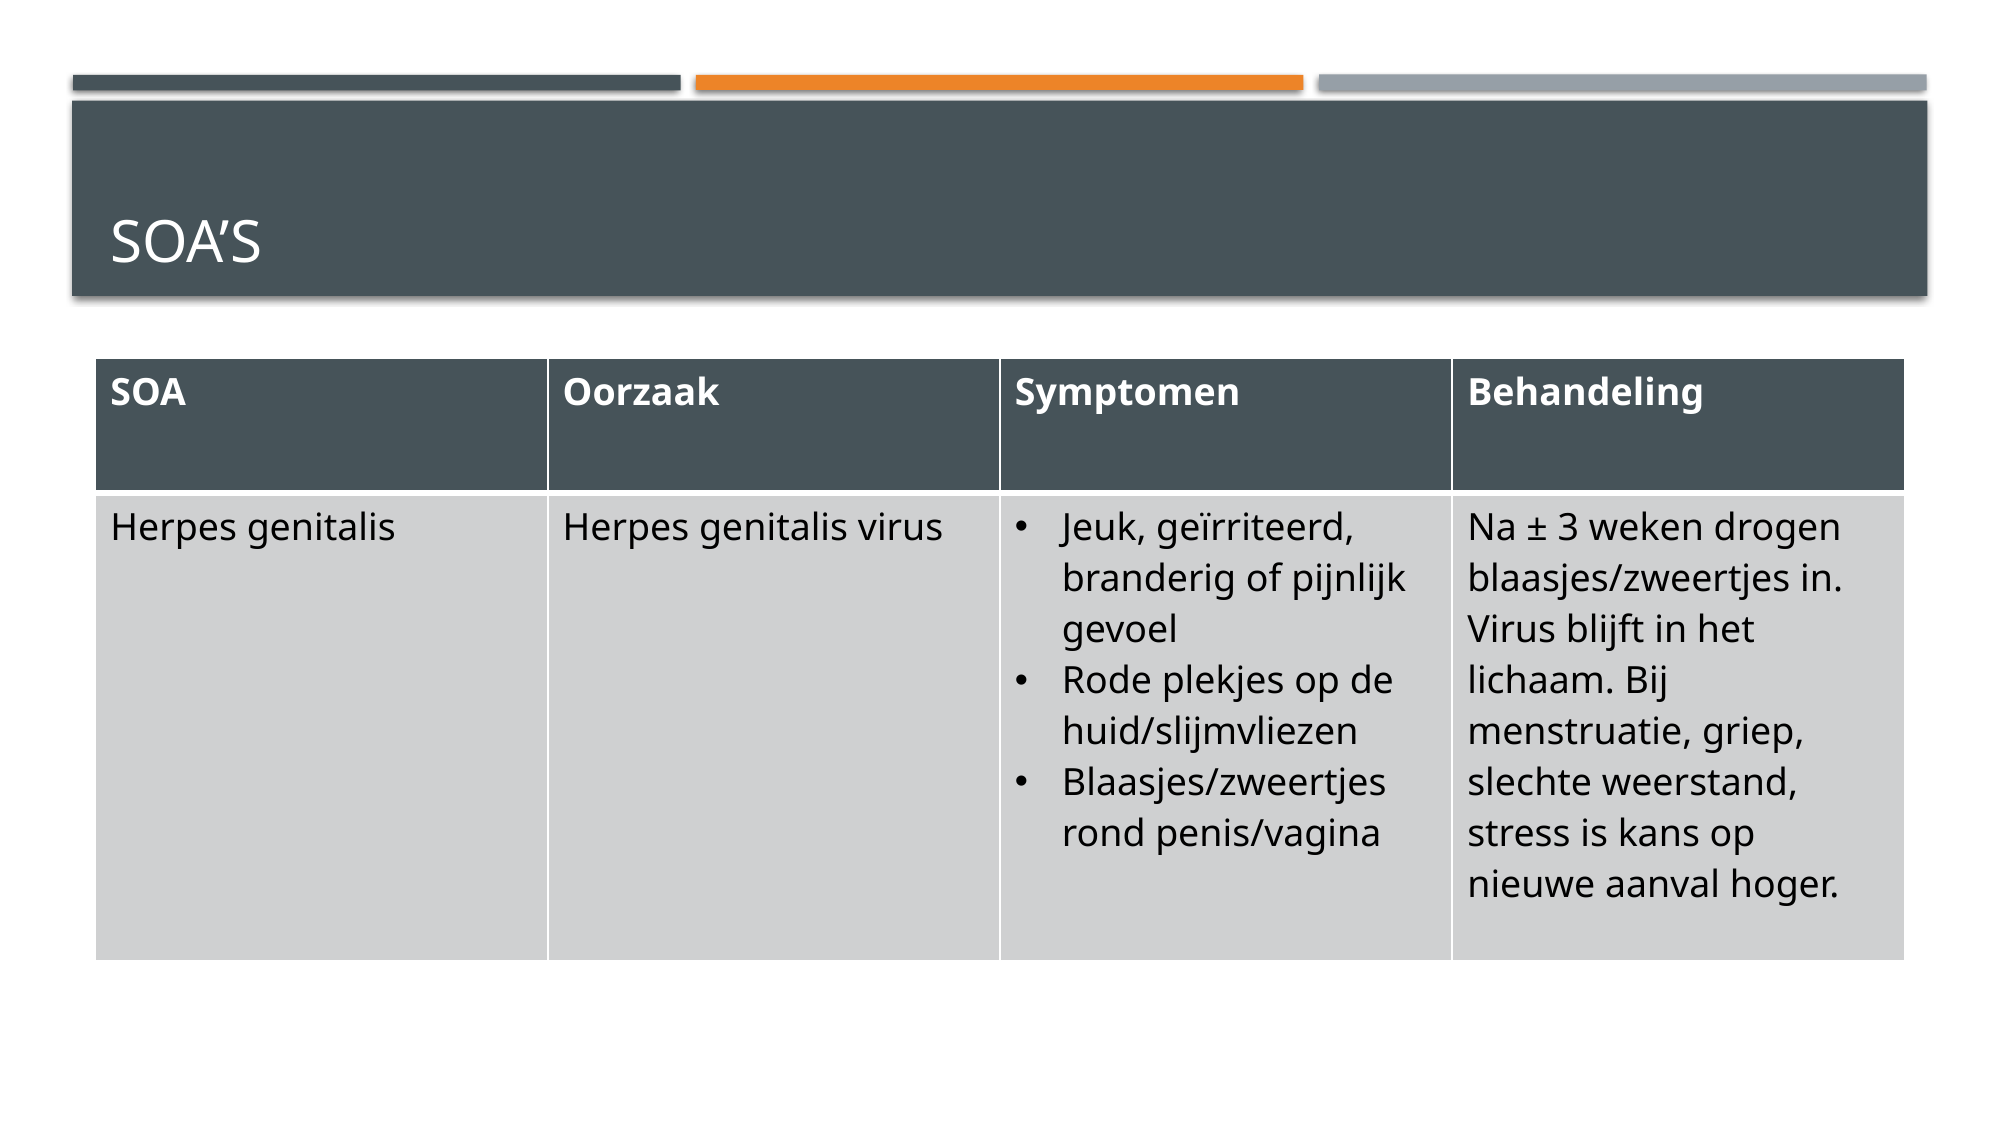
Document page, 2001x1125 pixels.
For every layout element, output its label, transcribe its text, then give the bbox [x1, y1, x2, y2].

table_header Symptomen [1001, 359, 1451, 490]
table_cell Herpes genitalis virus [549, 496, 999, 960]
table_cell Na ± 3 weken drogen blaasjes/zweertjes in. Virus blijft in het lichaam. Bij menstruatie, griep, slechte weerstand, stress is kans op nieuwe aanval hoger. [1453, 496, 1904, 960]
title Soa’s [95, 115, 1905, 282]
table_cell Herpes genitalis [96, 496, 547, 960]
table_header Behandeling [1453, 359, 1904, 490]
table_cell Jeuk, geïrriteerd, branderig of pijnlijk gevoel Rode plekjes op de huid/slijmvliezen Blaasjes/zweertjes rond penis/vagina [1001, 496, 1451, 960]
table_header Oorzaak [549, 359, 999, 490]
table_header SOA [96, 359, 547, 490]
